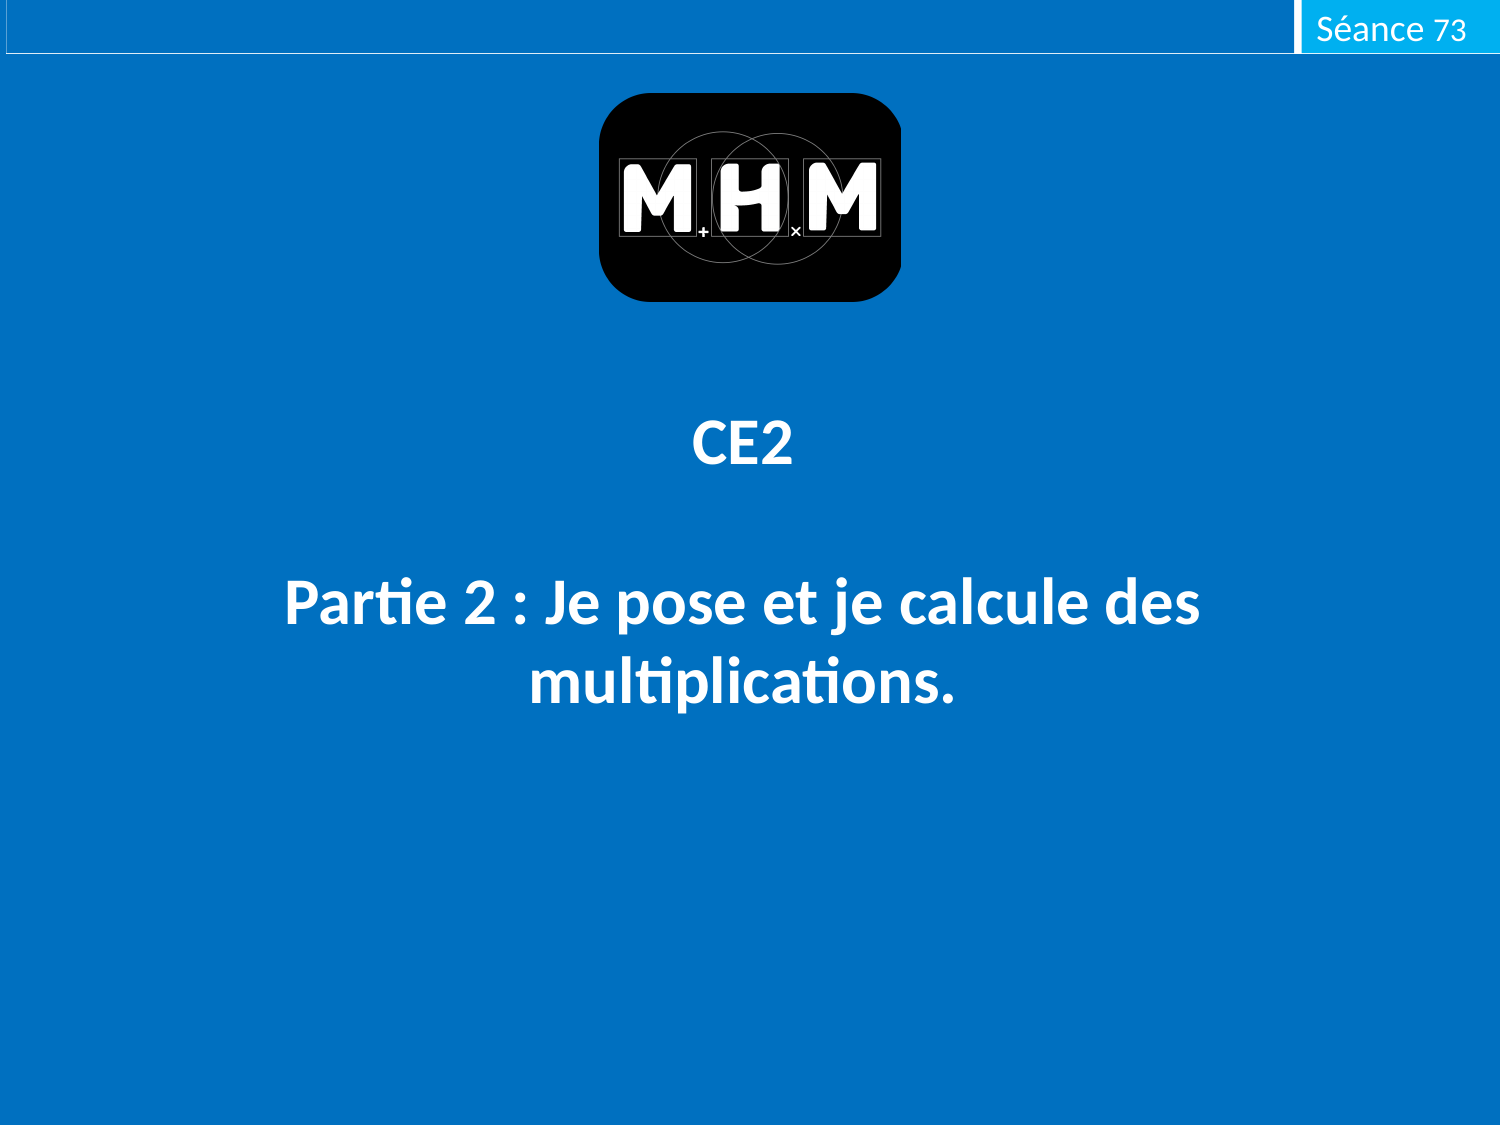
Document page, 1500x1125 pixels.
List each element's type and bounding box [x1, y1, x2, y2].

text_box [0, 54, 1500, 1125]
